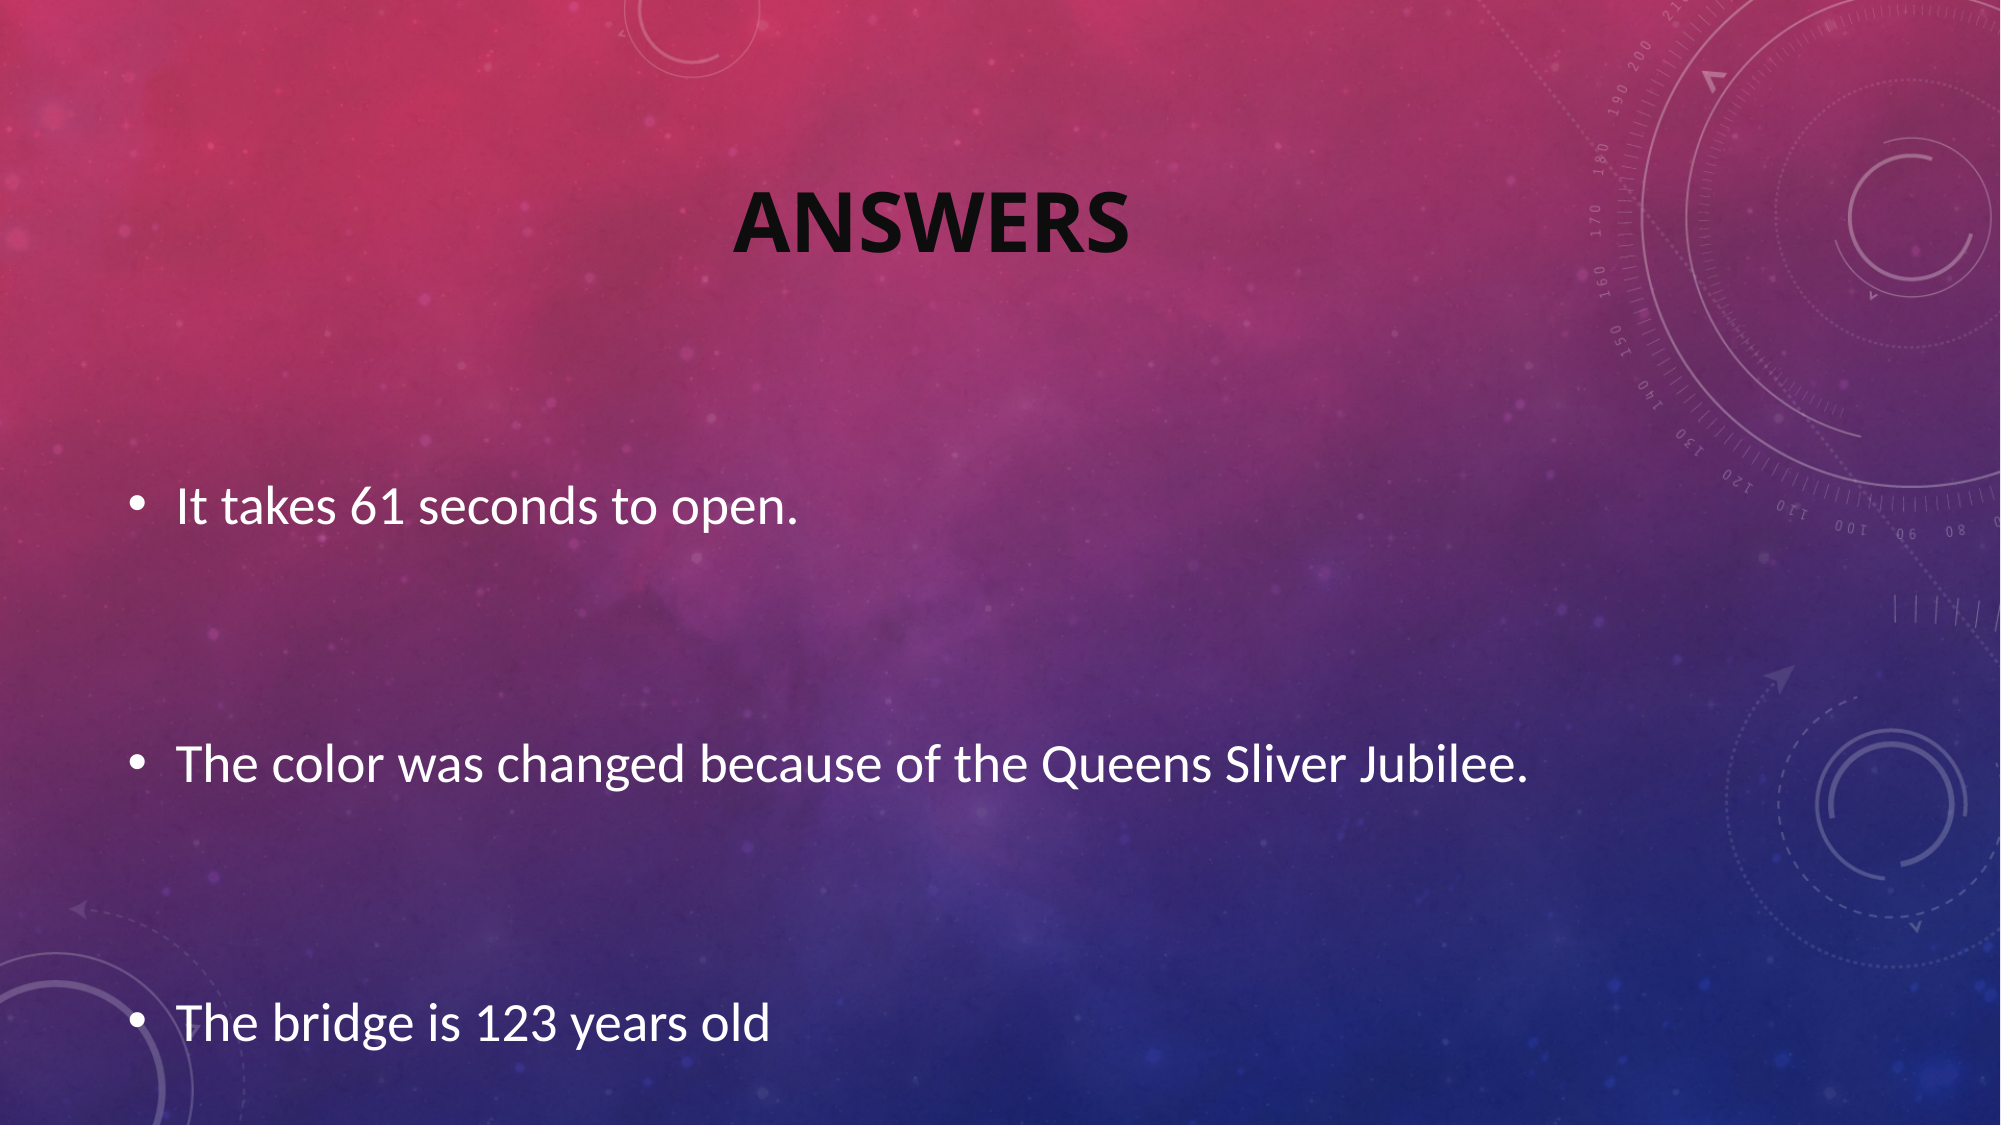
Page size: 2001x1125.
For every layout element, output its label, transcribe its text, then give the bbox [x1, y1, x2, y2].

picture [0, 0, 2001, 1125]
list It takes 61 seconds to open. The color was changed because of the Queens Sliver Jubilee. The bridge is 123 years old [112, 461, 1775, 1061]
title Answers [112, 99, 1775, 339]
